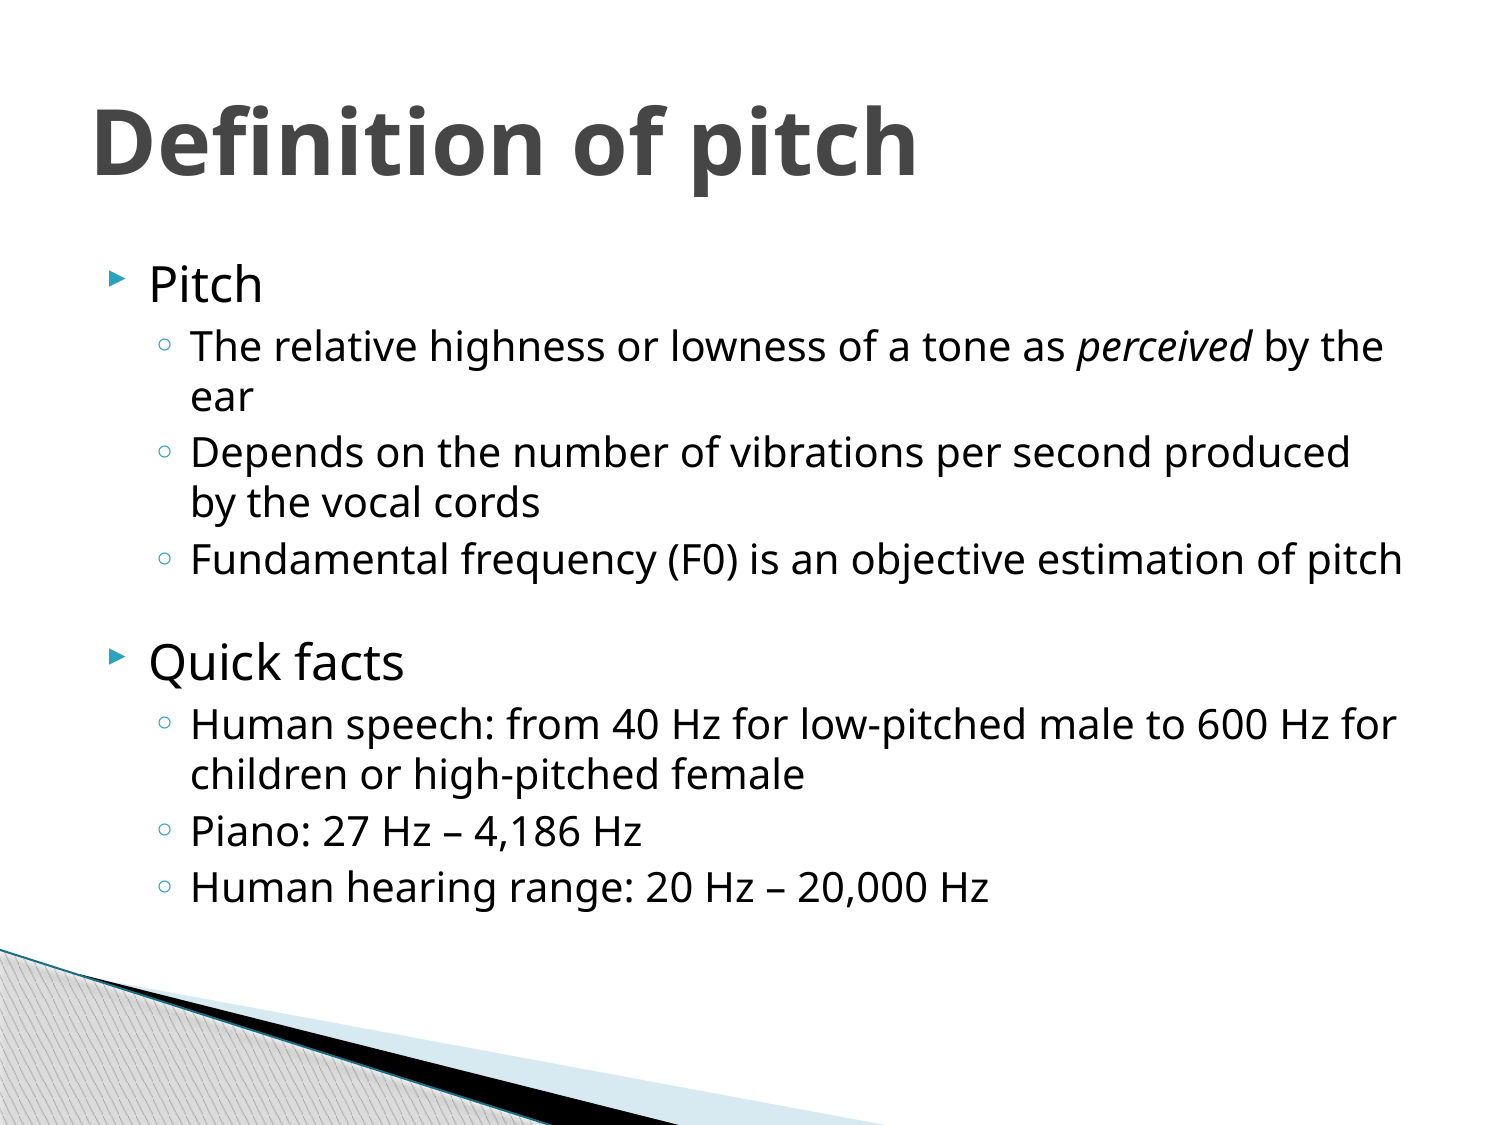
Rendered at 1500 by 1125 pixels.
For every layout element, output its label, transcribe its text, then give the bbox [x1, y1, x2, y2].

list Pitch The relative highness or lowness of a tone as perceived by the ear Depends on the number of vibrations per second produced by the vocal cords Fundamental frequency (F0) is an objective estimation of pitch Quick facts Human speech: from 40 Hz for low-pitched male to 600 Hz for children or high-pitched female Piano: 27 Hz – 4,186 Hz Human hearing range: 20 Hz – 20,000 Hz [73, 245, 1424, 988]
title Definition of pitch [75, 45, 1425, 233]
